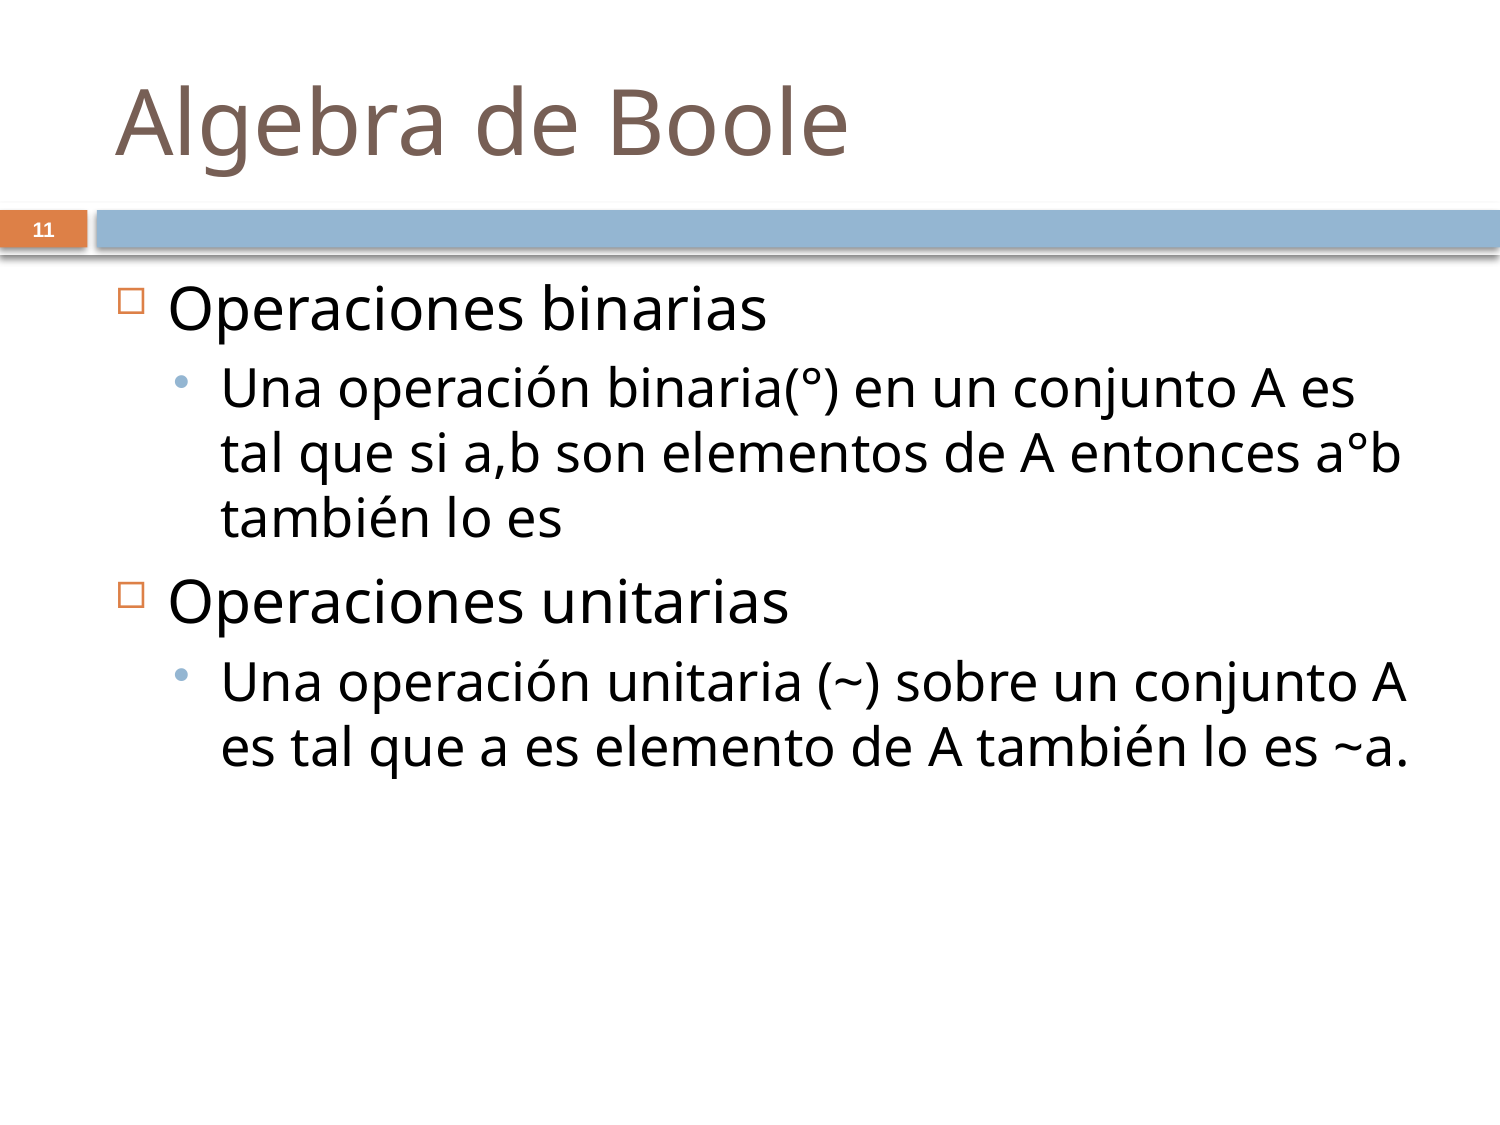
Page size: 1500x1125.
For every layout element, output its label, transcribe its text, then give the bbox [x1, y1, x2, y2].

slide_number 11 [0, 208, 88, 249]
title Algebra de Boole [100, 37, 1438, 200]
list Operaciones binarias Una operación binaria(°) en un conjunto A es tal que si a,b son elementos de A entonces a°b también lo es Operaciones unitarias Una operación unitaria (~) sobre un conjunto A es tal que a es elemento de A también lo es ~a. [100, 262, 1438, 1000]
